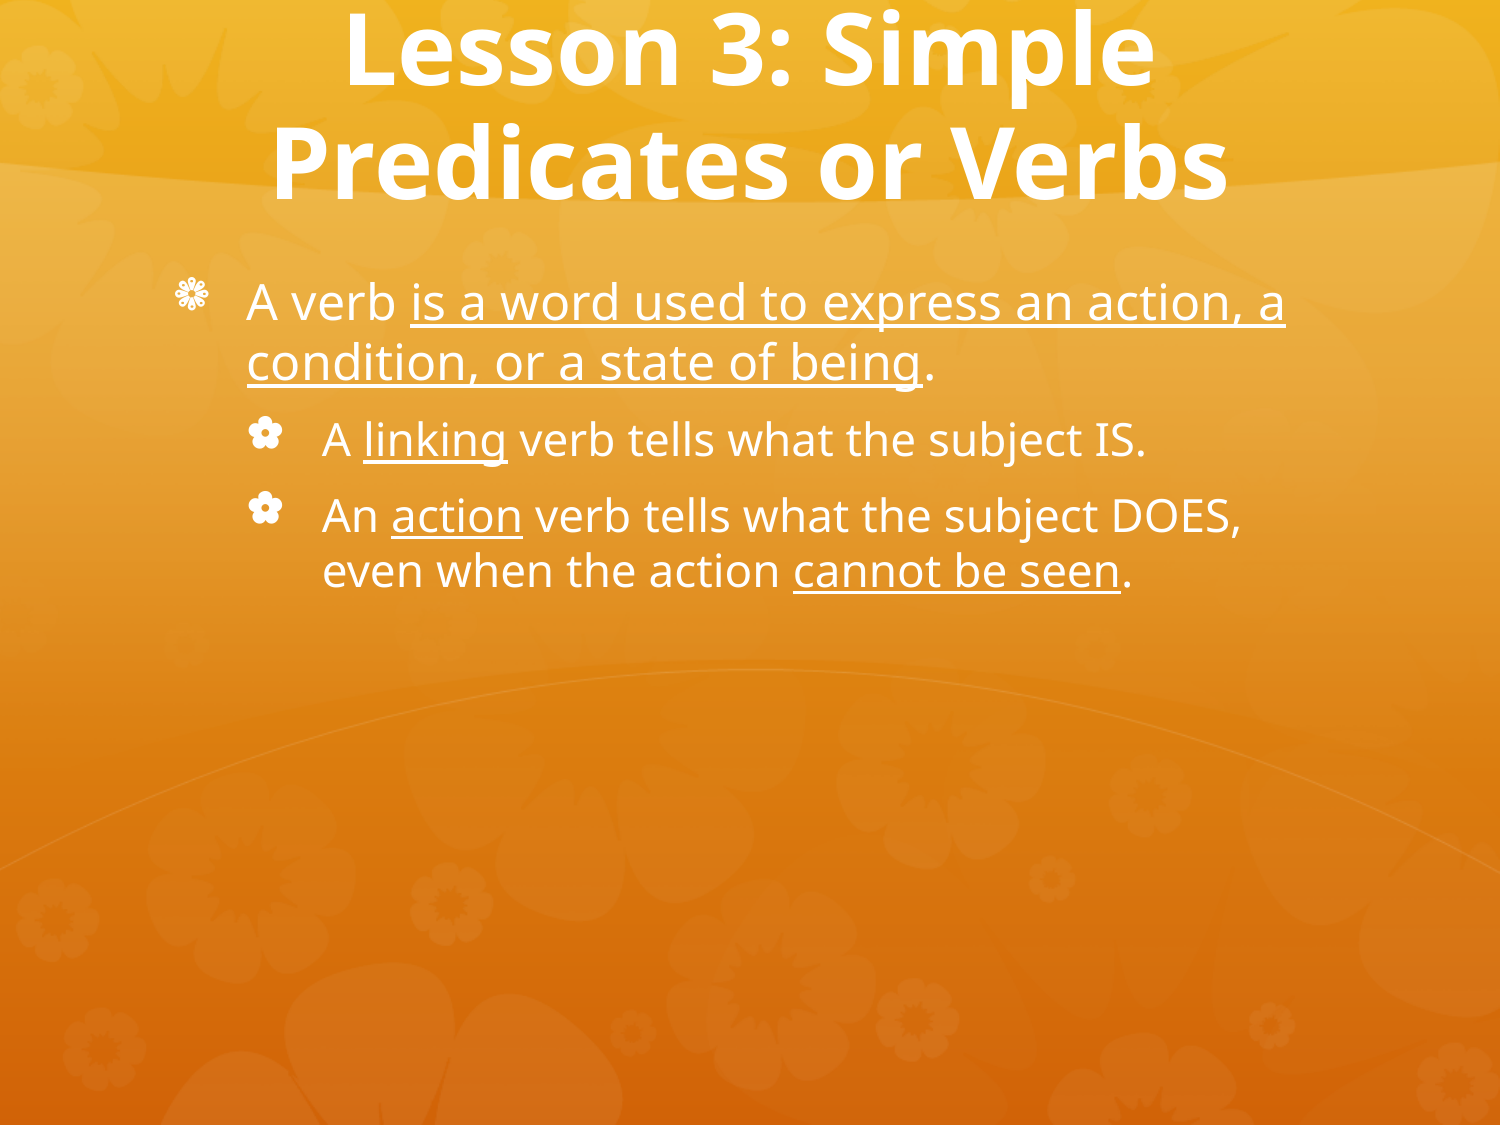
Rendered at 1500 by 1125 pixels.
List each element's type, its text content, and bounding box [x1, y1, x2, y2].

picture [0, 0, 1500, 1125]
list A verb is a word used to express an action, a condition, or a state of being. A linking verb tells what the subject IS. An action verb tells what the subject DOES, even when the action cannot be seen. [156, 262, 1344, 967]
title Lesson 3: Simple Predicates or Verbs [127, 14, 1372, 203]
